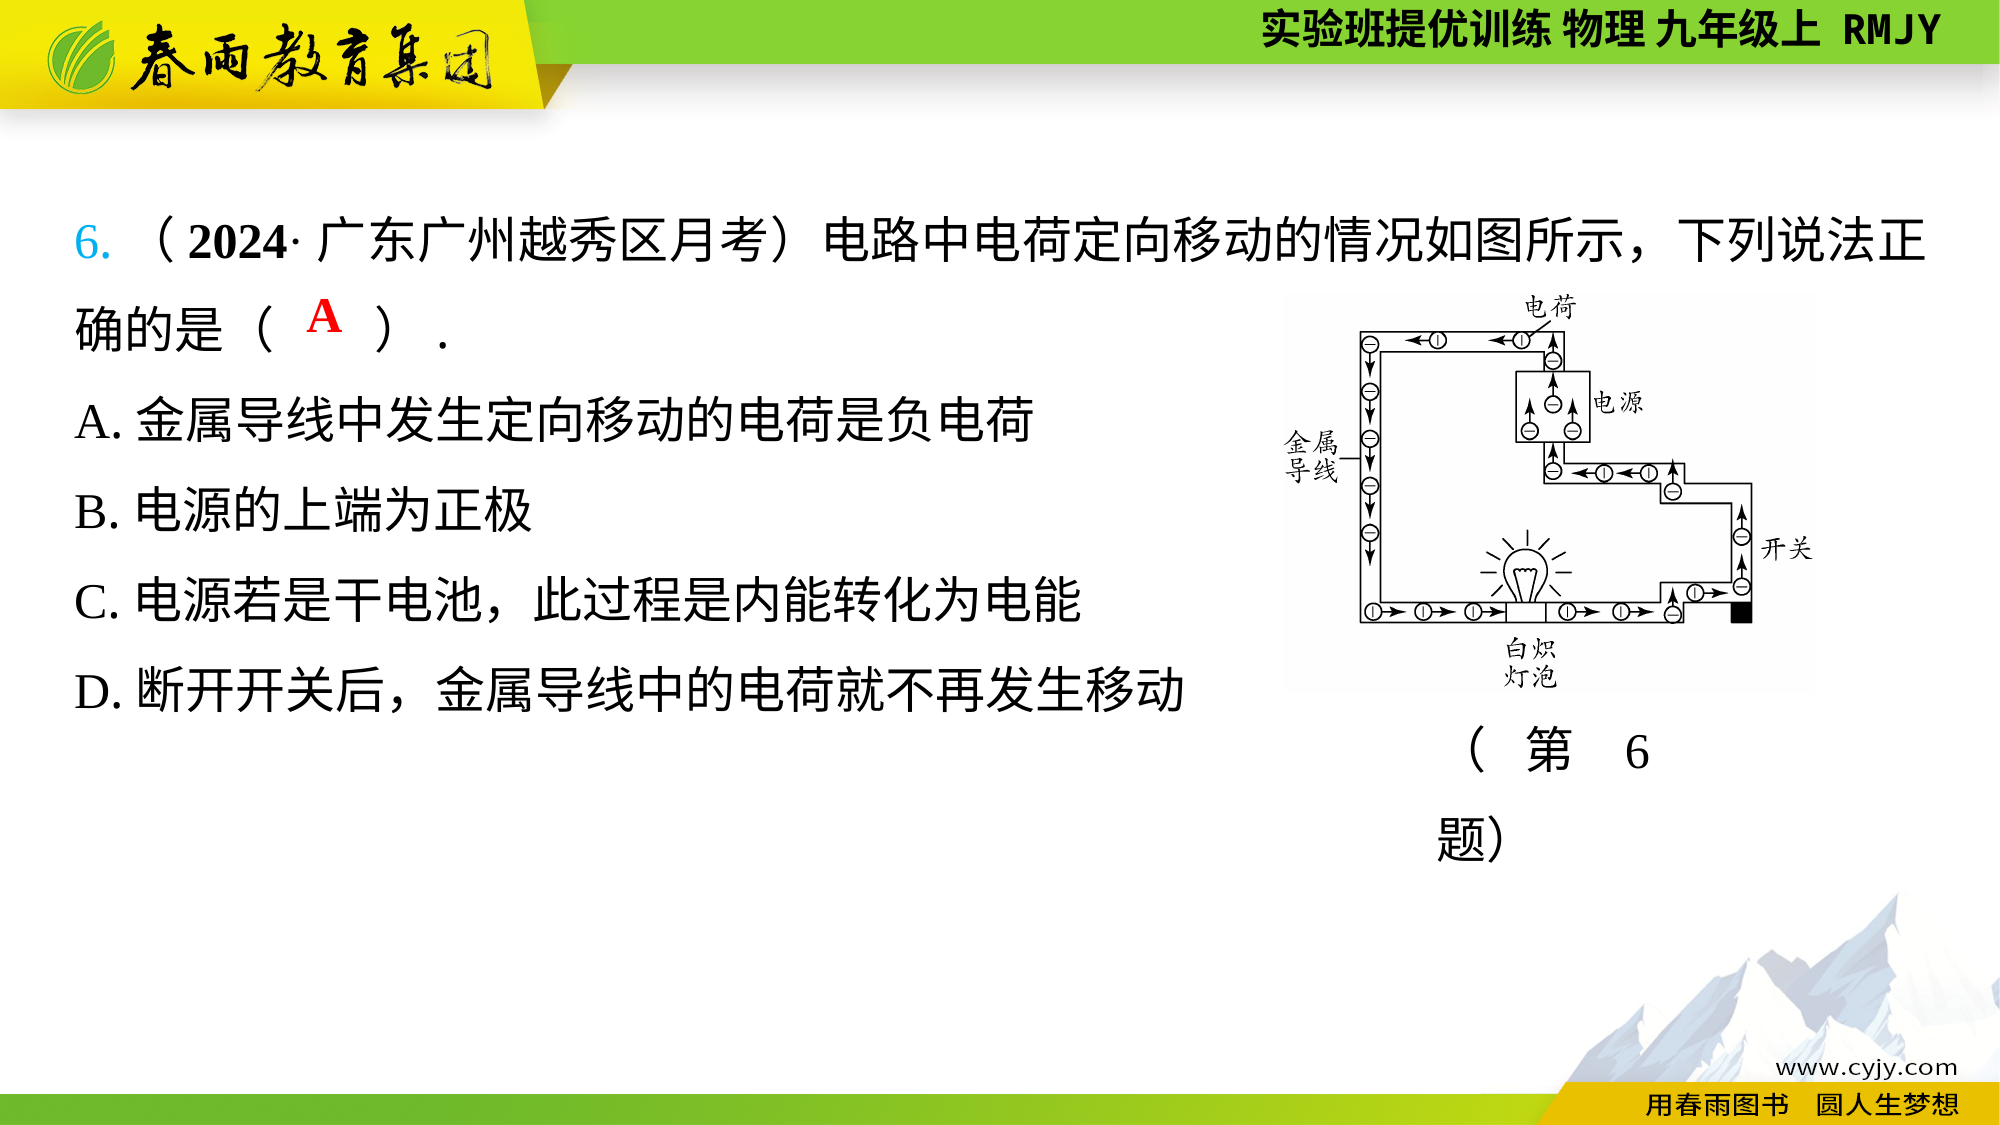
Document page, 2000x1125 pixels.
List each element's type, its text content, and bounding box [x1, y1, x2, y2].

text_box A [291, 275, 358, 351]
picture [0, 0, 2000, 1125]
list 6.（2024·广东广州越秀区月考）电路中电荷定向移动的情况如图所示，下列说法正确的是（ ）. A.金属导线中发生定向移动的电荷是负电荷 B.电源的上端为正极 C.电源若是干电池，此过程是内能转化为电能 D.断开开关后，金属导线中的电荷就不再发生移动 [59, 171, 1944, 721]
text_box （第6题） [1421, 702, 1677, 786]
